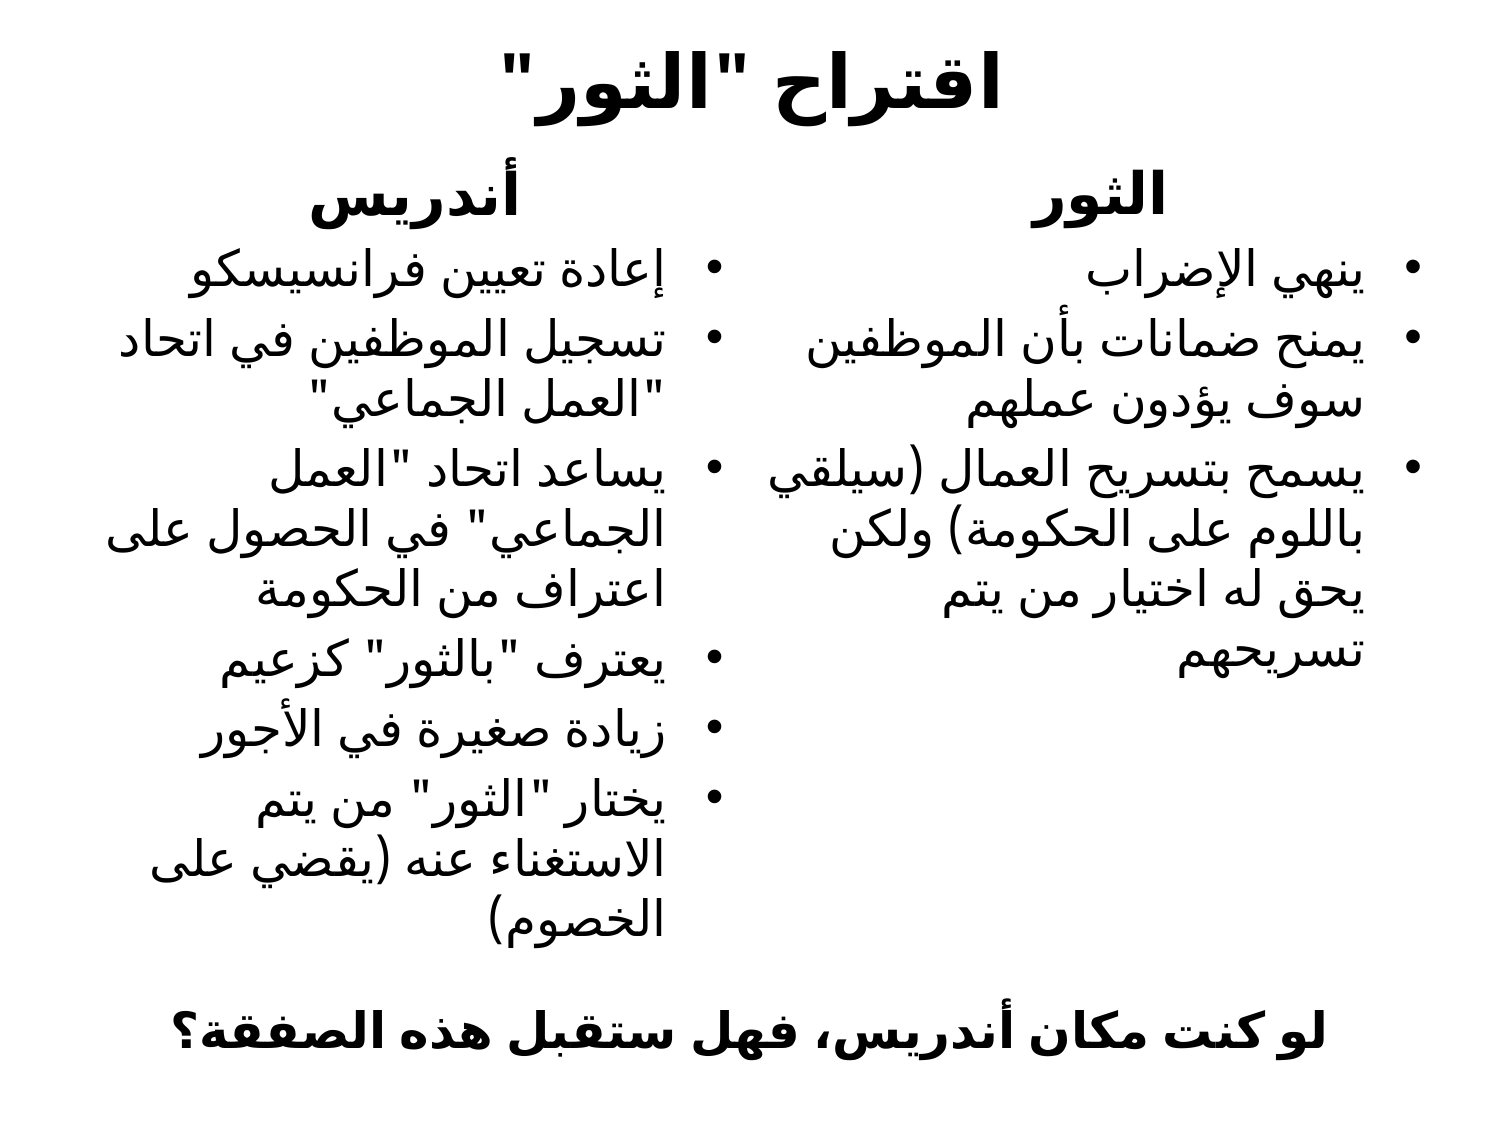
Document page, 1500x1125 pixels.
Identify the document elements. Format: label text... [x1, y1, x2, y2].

title اقتراح "الثور" [75, 0, 1425, 173]
text_box الثور ينهي الإضراب يمنح ضمانات بأن الموظفين سوف يؤدون عملهم يسمح بتسريح العمال (سيلقي باللوم على الحكومة) ولكن يحق له اختيار من يتم تسريحهم [749, 149, 1437, 981]
text_box لو كنت مكان أندريس، فهل ستقبل هذه الصفقة؟ [0, 991, 1500, 1125]
list أندريس إعادة تعيين فرانسيسكو تسجيل الموظفين في اتحاد "العمل الجماعي" يساعد اتحاد "العمل الجماعي" في الحصول على اعتراف من الحكومة يعترف "بالثور" كزعيم زيادة صغيرة في الأجور يختار "الثور" من يتم الاستغناء عنه (يقضي على الخصوم) [76, 149, 739, 981]
